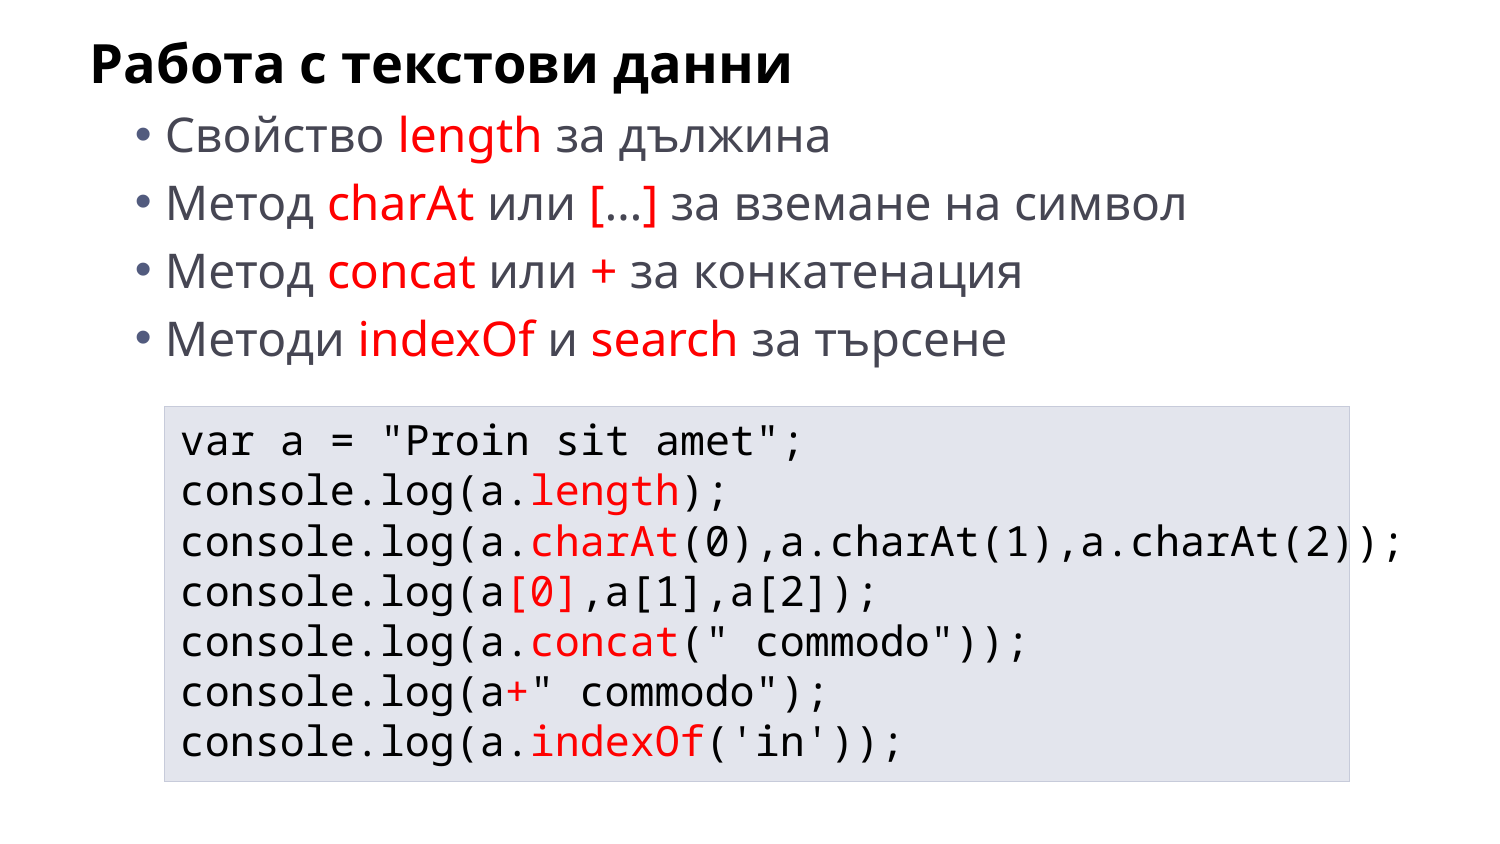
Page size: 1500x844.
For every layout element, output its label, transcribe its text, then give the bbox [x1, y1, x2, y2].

text_box var a = "Proin sit amet"; console.log(a.length); console.log(a.charAt(0),a.charAt(1),a.charAt(2)); console.log(a[0],a[1],a[2]); console.log(a.concat(" commodo")); console.log(a+" commodo"); console.log(a.indexOf('in')); [164, 406, 1350, 782]
list Работа с текстови данни Свойство length за дължина Метод charAt или […] за вземане на символ Метод concat или + за конкатенация Методи indexOf и search за търсене [75, 21, 1475, 835]
